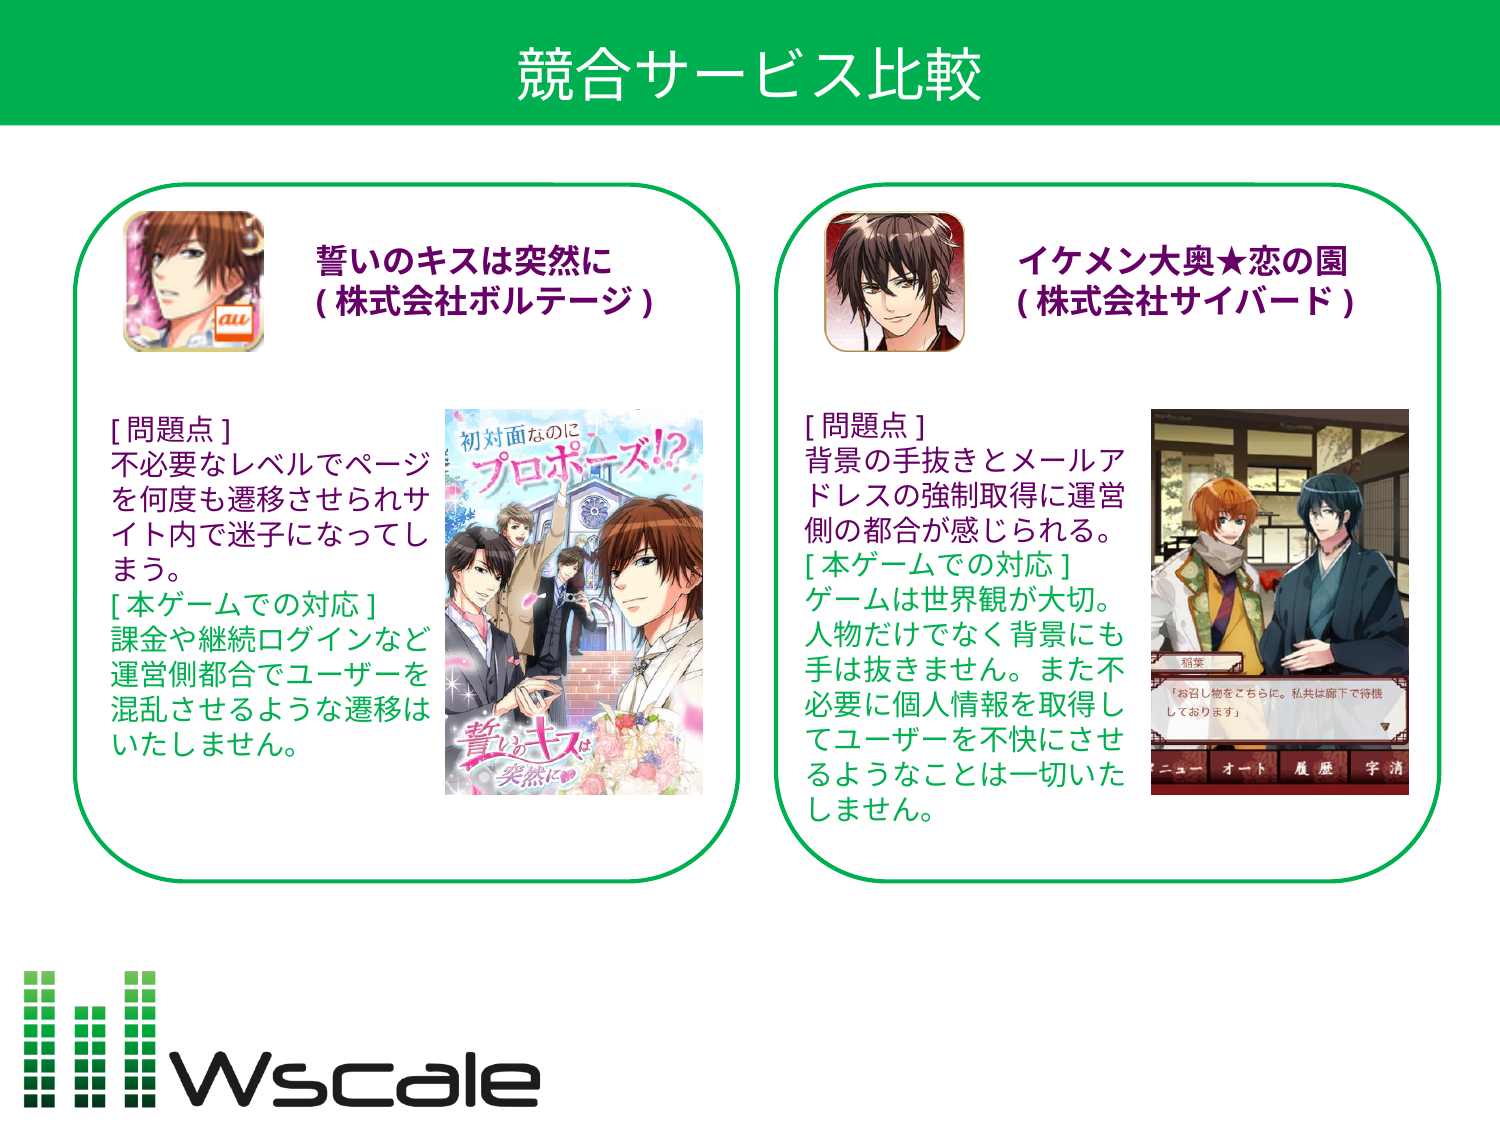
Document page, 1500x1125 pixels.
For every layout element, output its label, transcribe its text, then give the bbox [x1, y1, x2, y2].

picture [0, 954, 561, 1125]
picture [1151, 408, 1410, 796]
picture [445, 408, 703, 795]
text_box 競合サービス比較 [74, 30, 1425, 117]
text_box [問題点] 不必要なレベルでページを何度も遷移させられサイト内で迷子になってしまう。 [本ゲームでの対応] 課金や継続ログインなど運営側都合でユーザーを混乱させるような遷移はいたしません。 [95, 409, 443, 764]
picture [122, 211, 264, 352]
picture [823, 211, 965, 352]
text_box [773, 182, 1442, 884]
text_box 誓いのキスは突然に (株式会社ボルテージ) [301, 233, 680, 327]
text_box [問題点] 背景の手抜きとメールアドレスの強制取得に運営側の都合が感じられる。 [本ゲームでの対応] ゲームは世界観が大切。人物だけでなく背景にも手は抜きません。また不必要に個人情報を取得してユーザーを不快にさせるようなことは一切いたしません。 [789, 387, 1154, 846]
text_box イケメン大奥★恋の園(株式会社サイバード) [1002, 233, 1381, 327]
text_box [72, 182, 741, 884]
